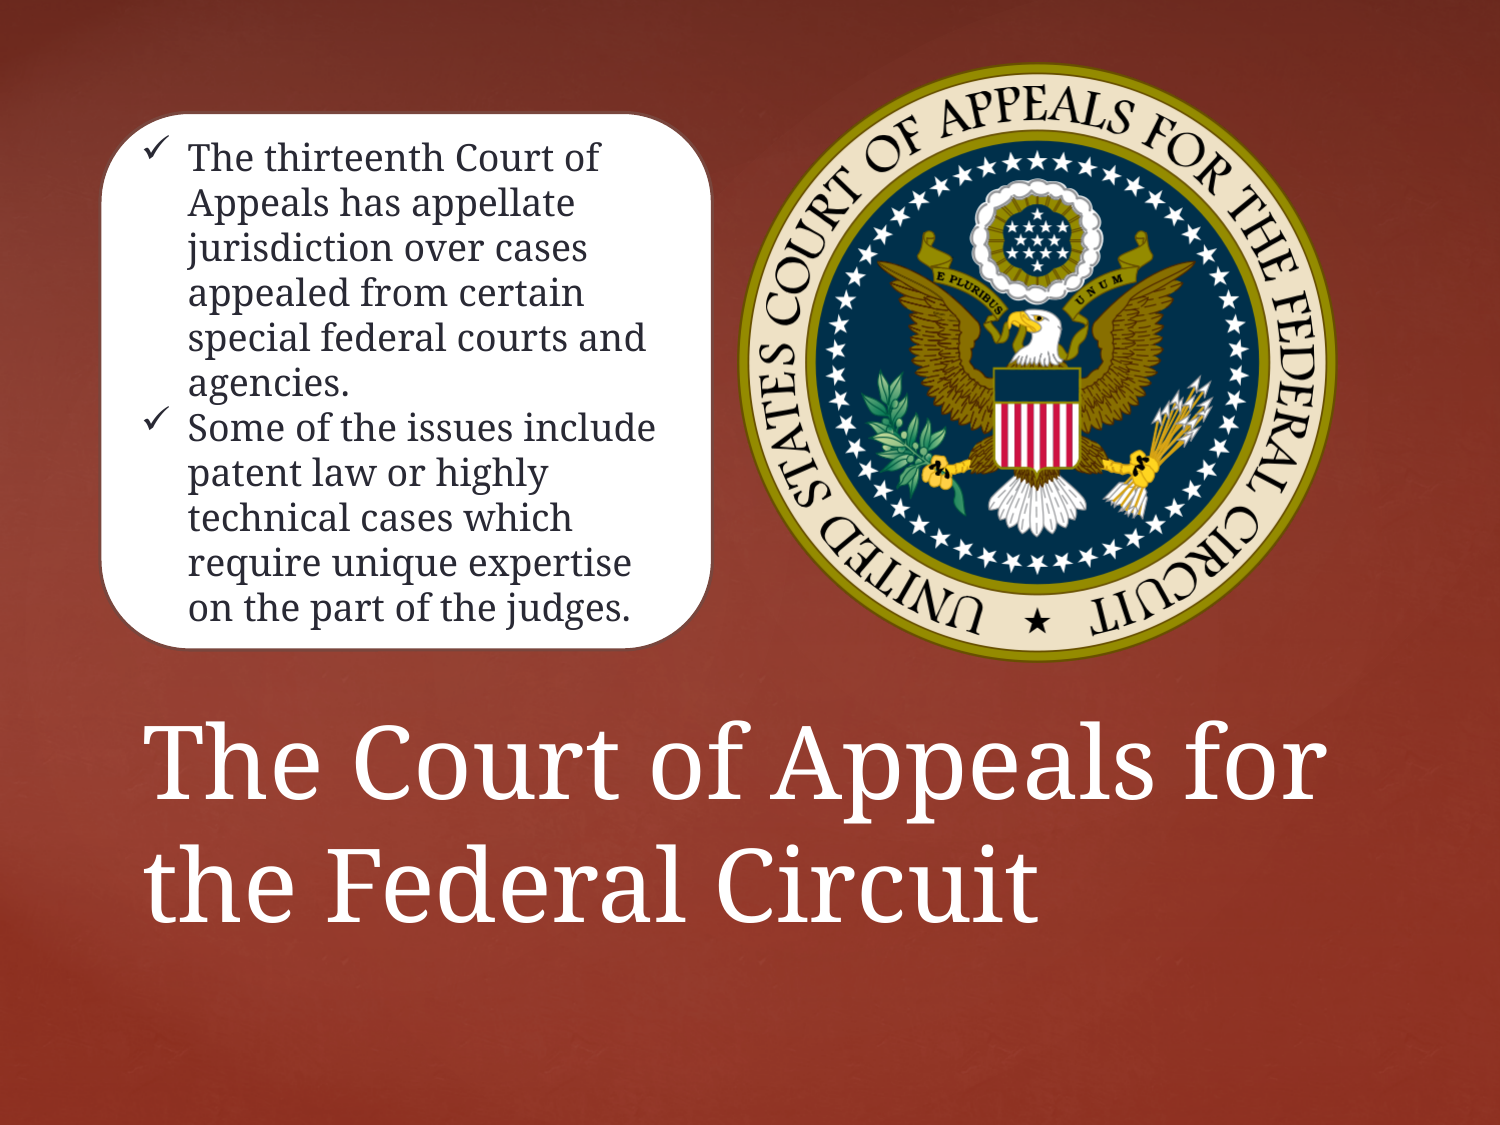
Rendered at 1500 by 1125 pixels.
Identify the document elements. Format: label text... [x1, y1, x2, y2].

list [736, 61, 1338, 663]
title The Court of Appeals for the Federal Circuit [127, 800, 1365, 950]
text_box The thirteenth Court of Appeals has appellate jurisdiction over cases appealed from certain special federal courts and agencies. Some of the issues include patent law or highly technical cases which require unique expertise on the part of the judges. [98, 110, 715, 652]
